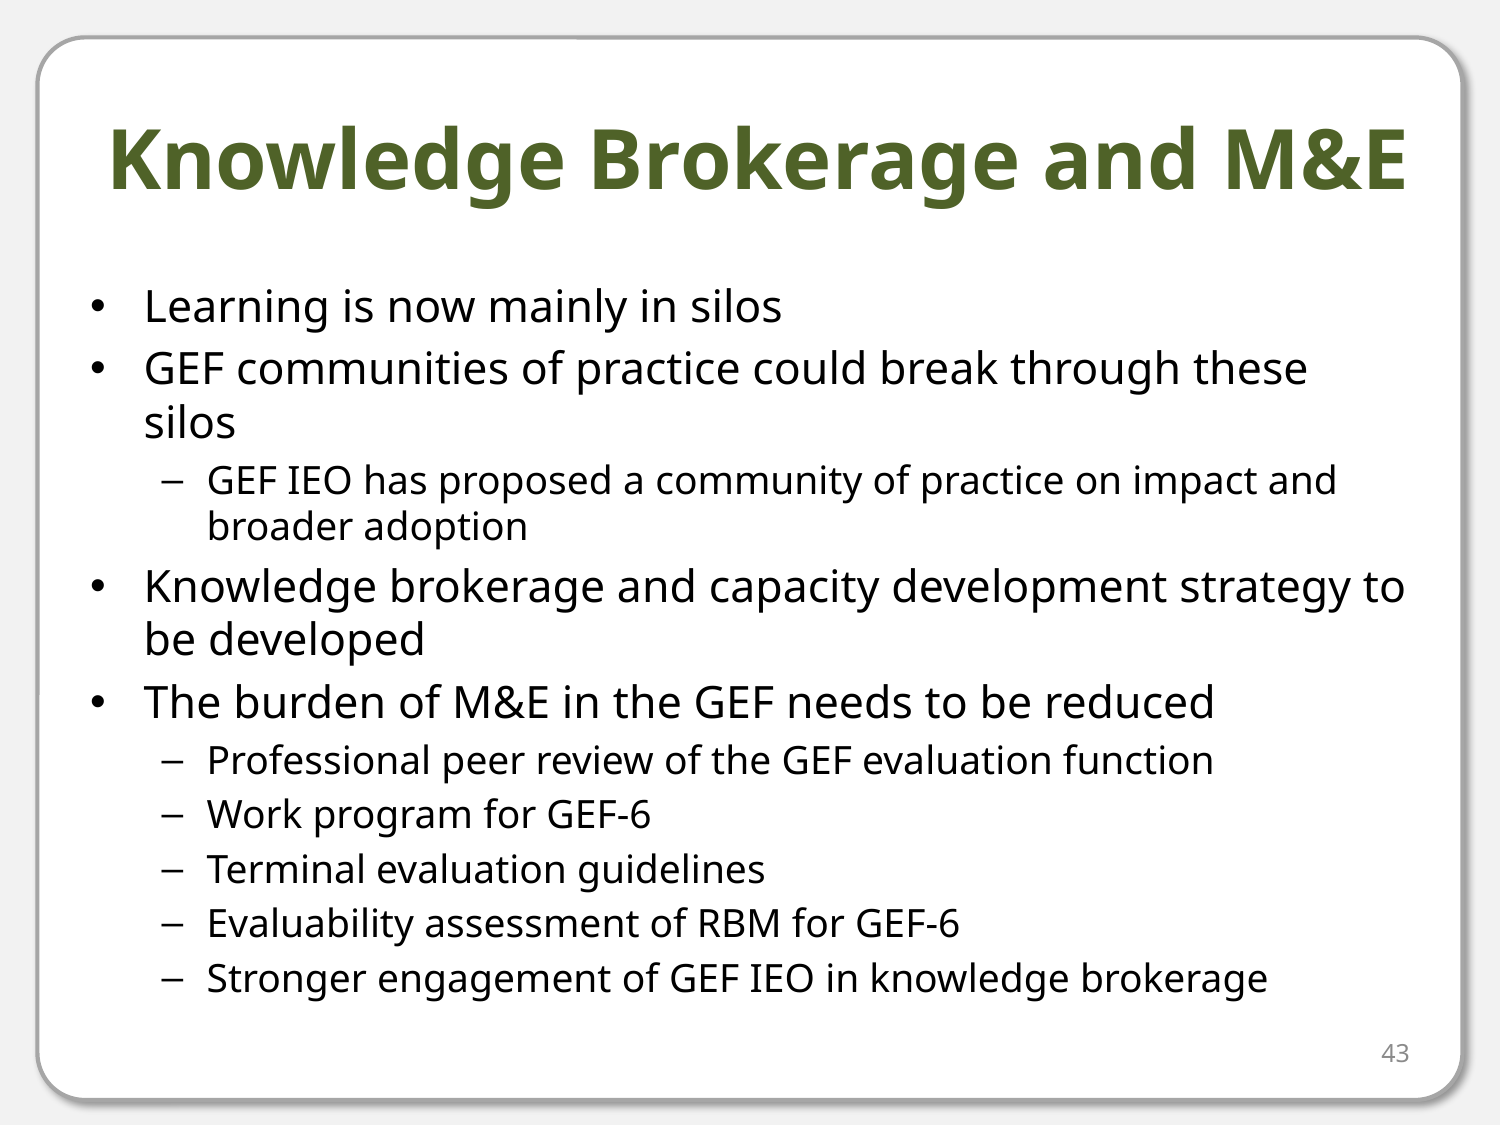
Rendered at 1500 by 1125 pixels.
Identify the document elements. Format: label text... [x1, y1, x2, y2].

title Knowledge Brokerage and M&E [75, 62, 1425, 250]
list Learning is now mainly in silos GEF communities of practice could break through these silos GEF IEO has proposed a community of practice on impact and broader adoption Knowledge brokerage and capacity development strategy to be developed The burden of M&E in the GEF needs to be reduced Professional peer review of the GEF evaluation function Work program for GEF-6 Terminal evaluation guidelines Evaluability assessment of RBM for GEF-6 Stronger engagement of GEF IEO in knowledge brokerage [75, 270, 1425, 1013]
slide_number 43 [1074, 1025, 1425, 1085]
